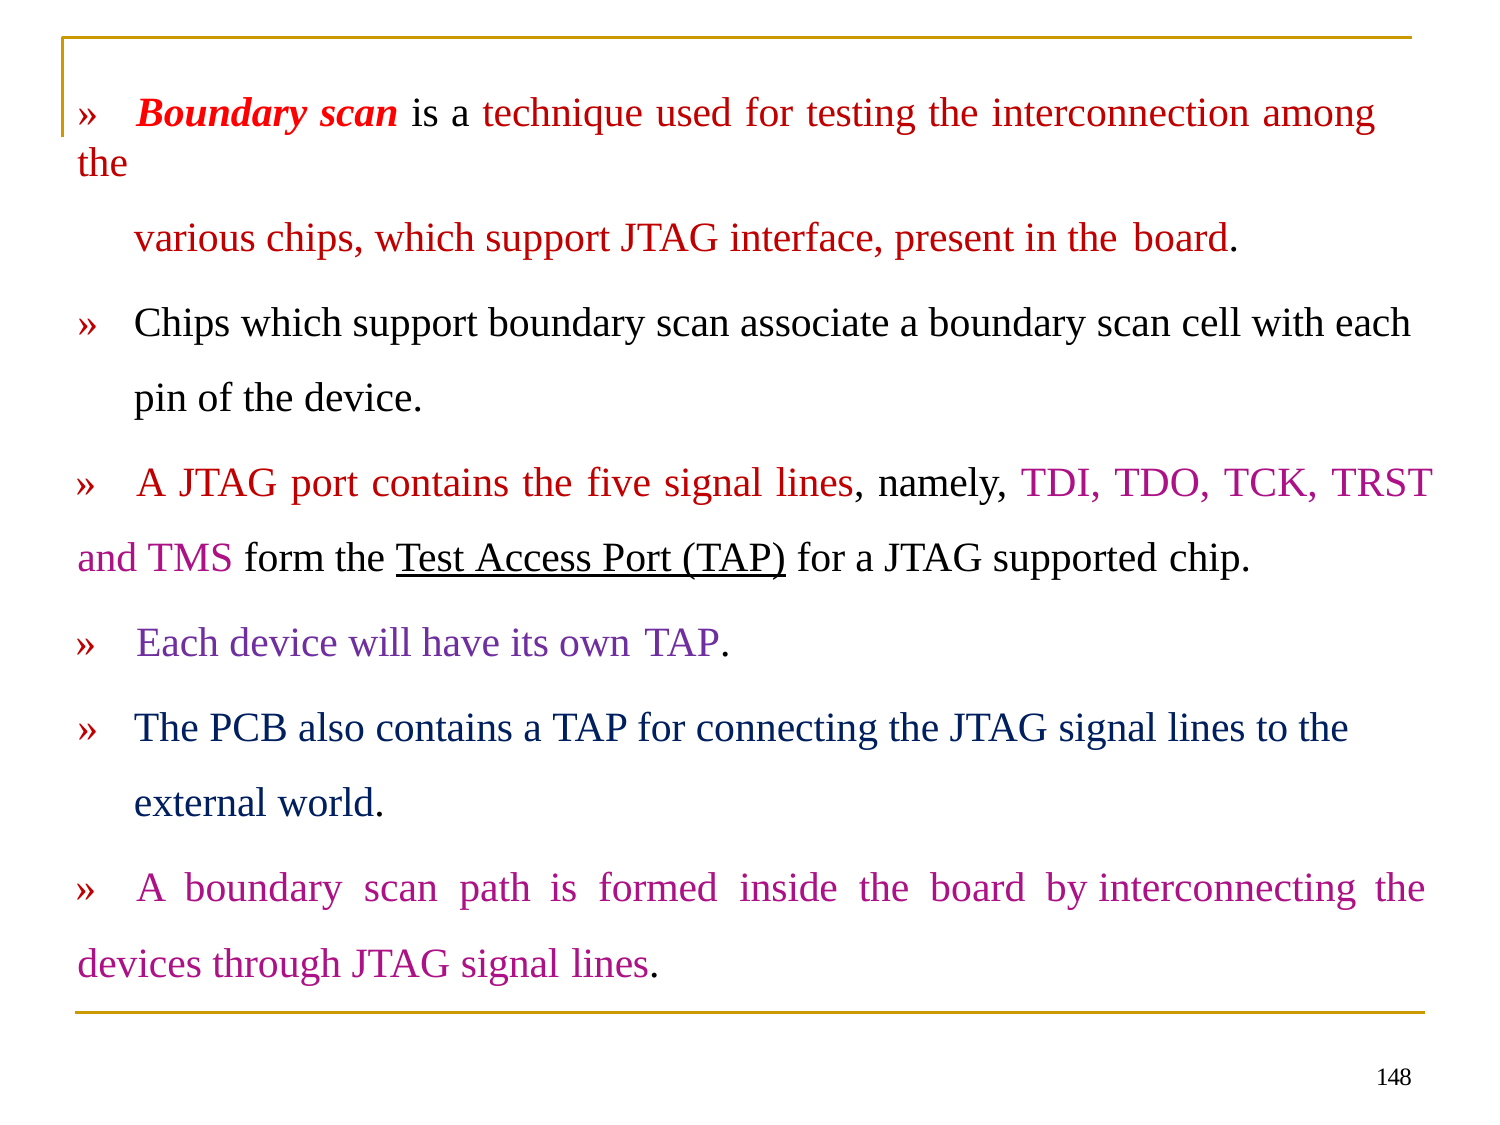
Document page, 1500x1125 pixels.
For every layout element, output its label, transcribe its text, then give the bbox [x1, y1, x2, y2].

text_box 148 [1369, 1061, 1417, 1091]
text_box » Boundary scan is a technique used for testing the interconnection among the various chips, which support JTAG interface, present in the board. » Chips which support boundary scan associate a boundary scan cell with each pin of the device. » A JTAG port contains the five signal lines, namely, TDI, TDO, TCK, TRST and TMS form the Test Access Port (TAP) for a JTAG supported chip. » Each device will have its own TAP. » The PCB also contains a TAP for connecting the JTAG signal lines to the external world. » A boundary scan path is formed inside the board by interconnecting the devices through JTAG signal lines. [75, 57, 1438, 986]
